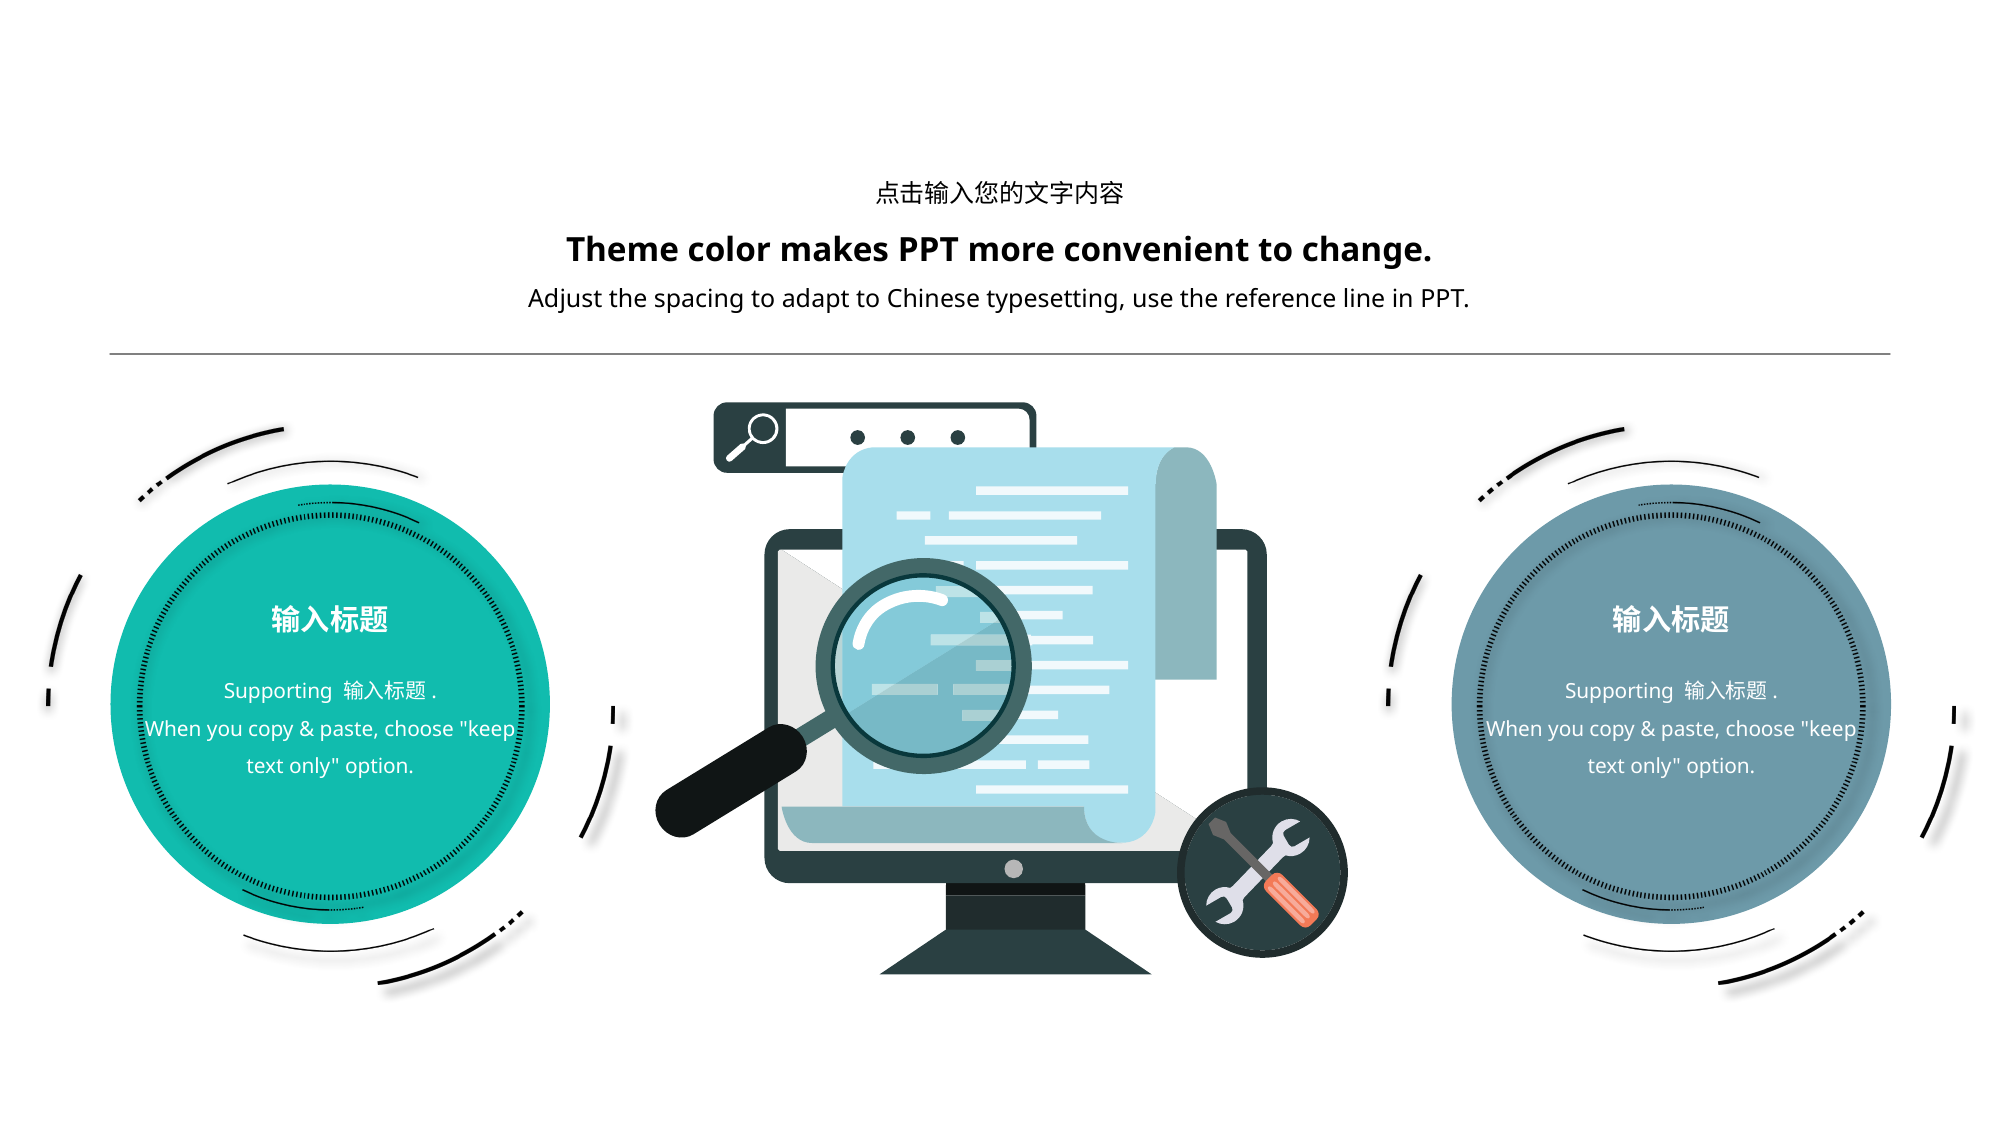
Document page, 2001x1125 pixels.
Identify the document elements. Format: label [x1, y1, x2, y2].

text_box [46, 155, 1956, 985]
